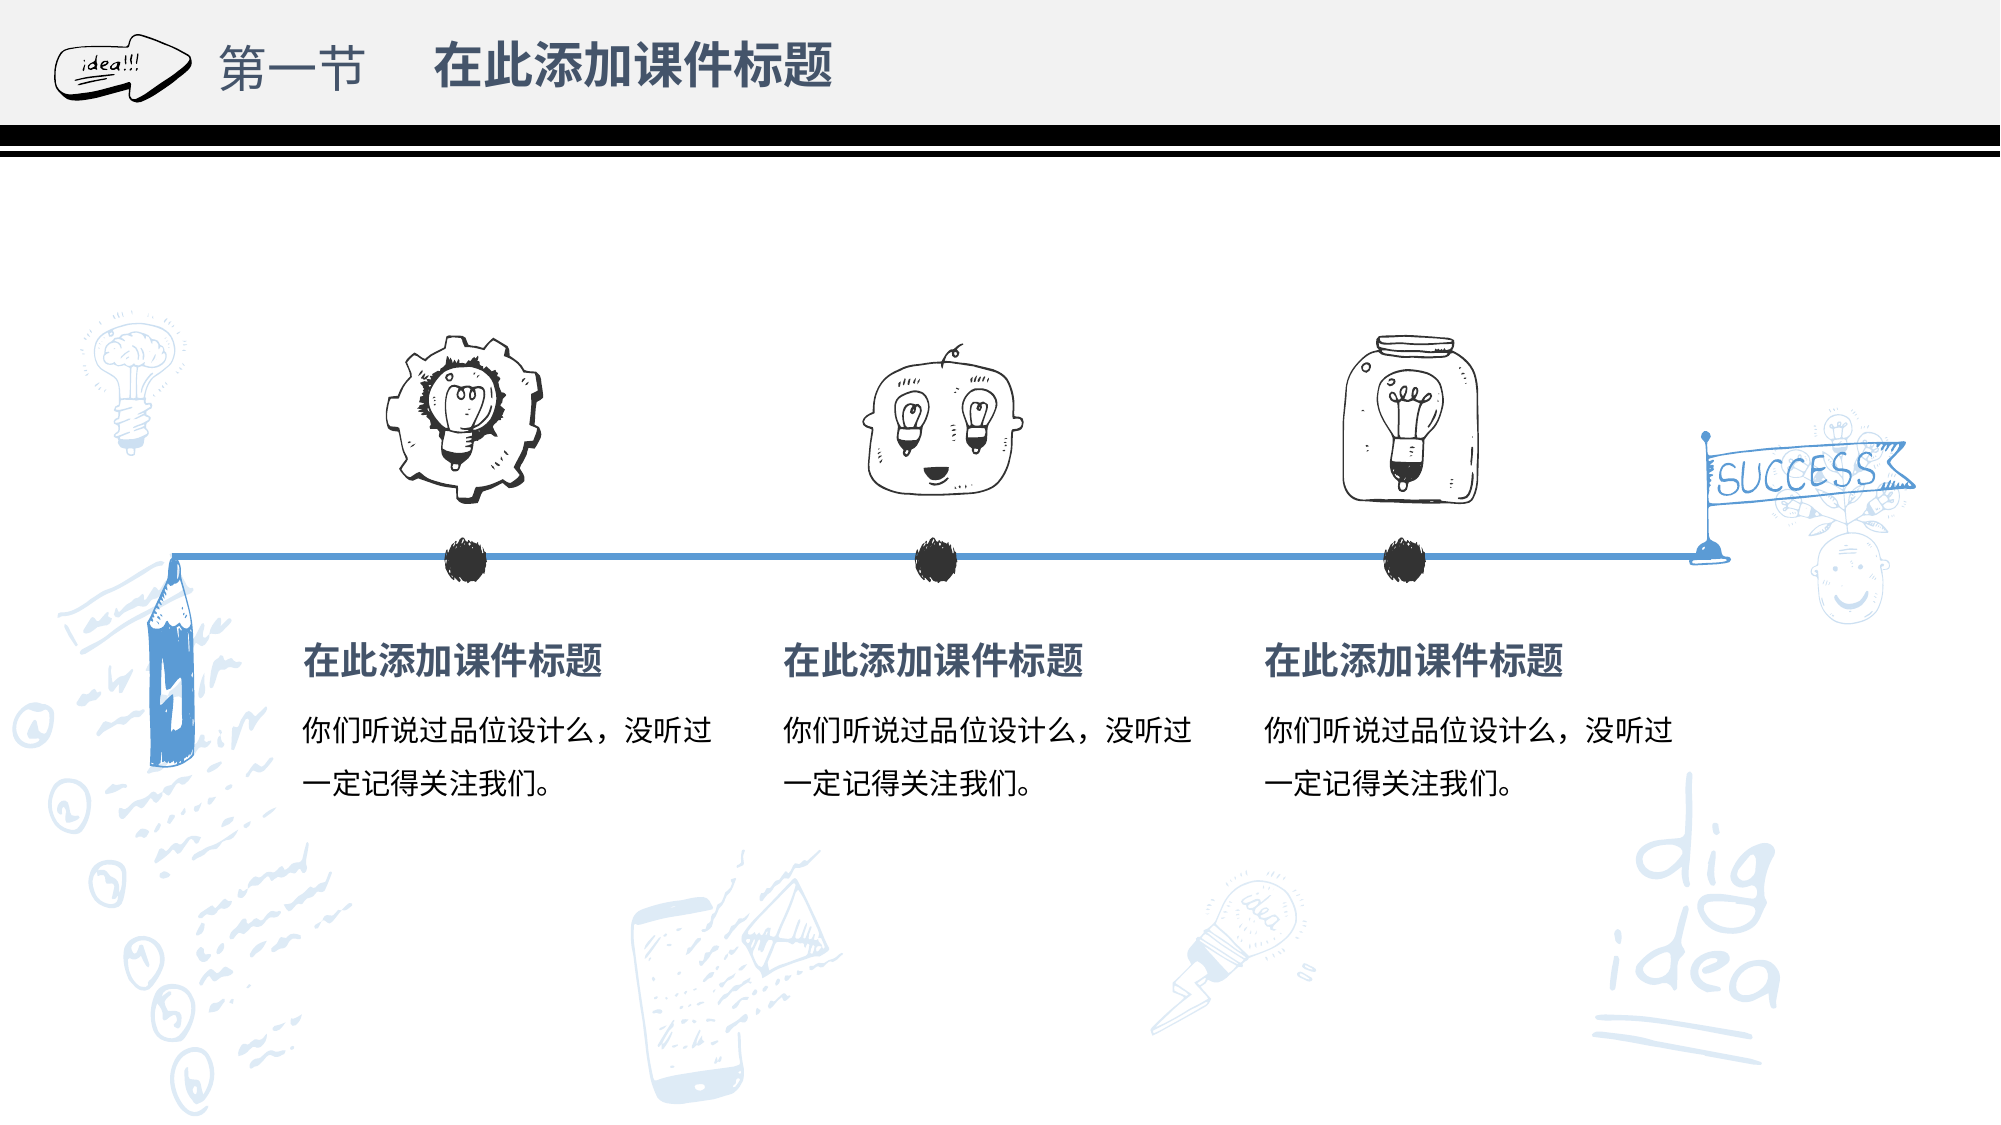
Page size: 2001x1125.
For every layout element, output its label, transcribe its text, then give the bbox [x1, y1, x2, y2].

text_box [1249, 629, 1702, 812]
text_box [288, 629, 740, 812]
text_box 在此添加课件标题 [418, 25, 848, 101]
text_box [146, 557, 195, 768]
text_box [54, 34, 192, 103]
text_box [1342, 334, 1479, 505]
text_box [385, 335, 544, 504]
text_box [915, 537, 957, 556]
text_box 第一节 [202, 30, 383, 105]
text_box [1383, 537, 1425, 556]
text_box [768, 629, 1221, 812]
text_box [1383, 557, 1426, 584]
text_box [1689, 431, 1916, 566]
text_box [0, 0, 2000, 125]
text_box [914, 557, 958, 584]
text_box [444, 537, 486, 556]
text_box [444, 557, 488, 584]
text_box [862, 343, 1024, 496]
